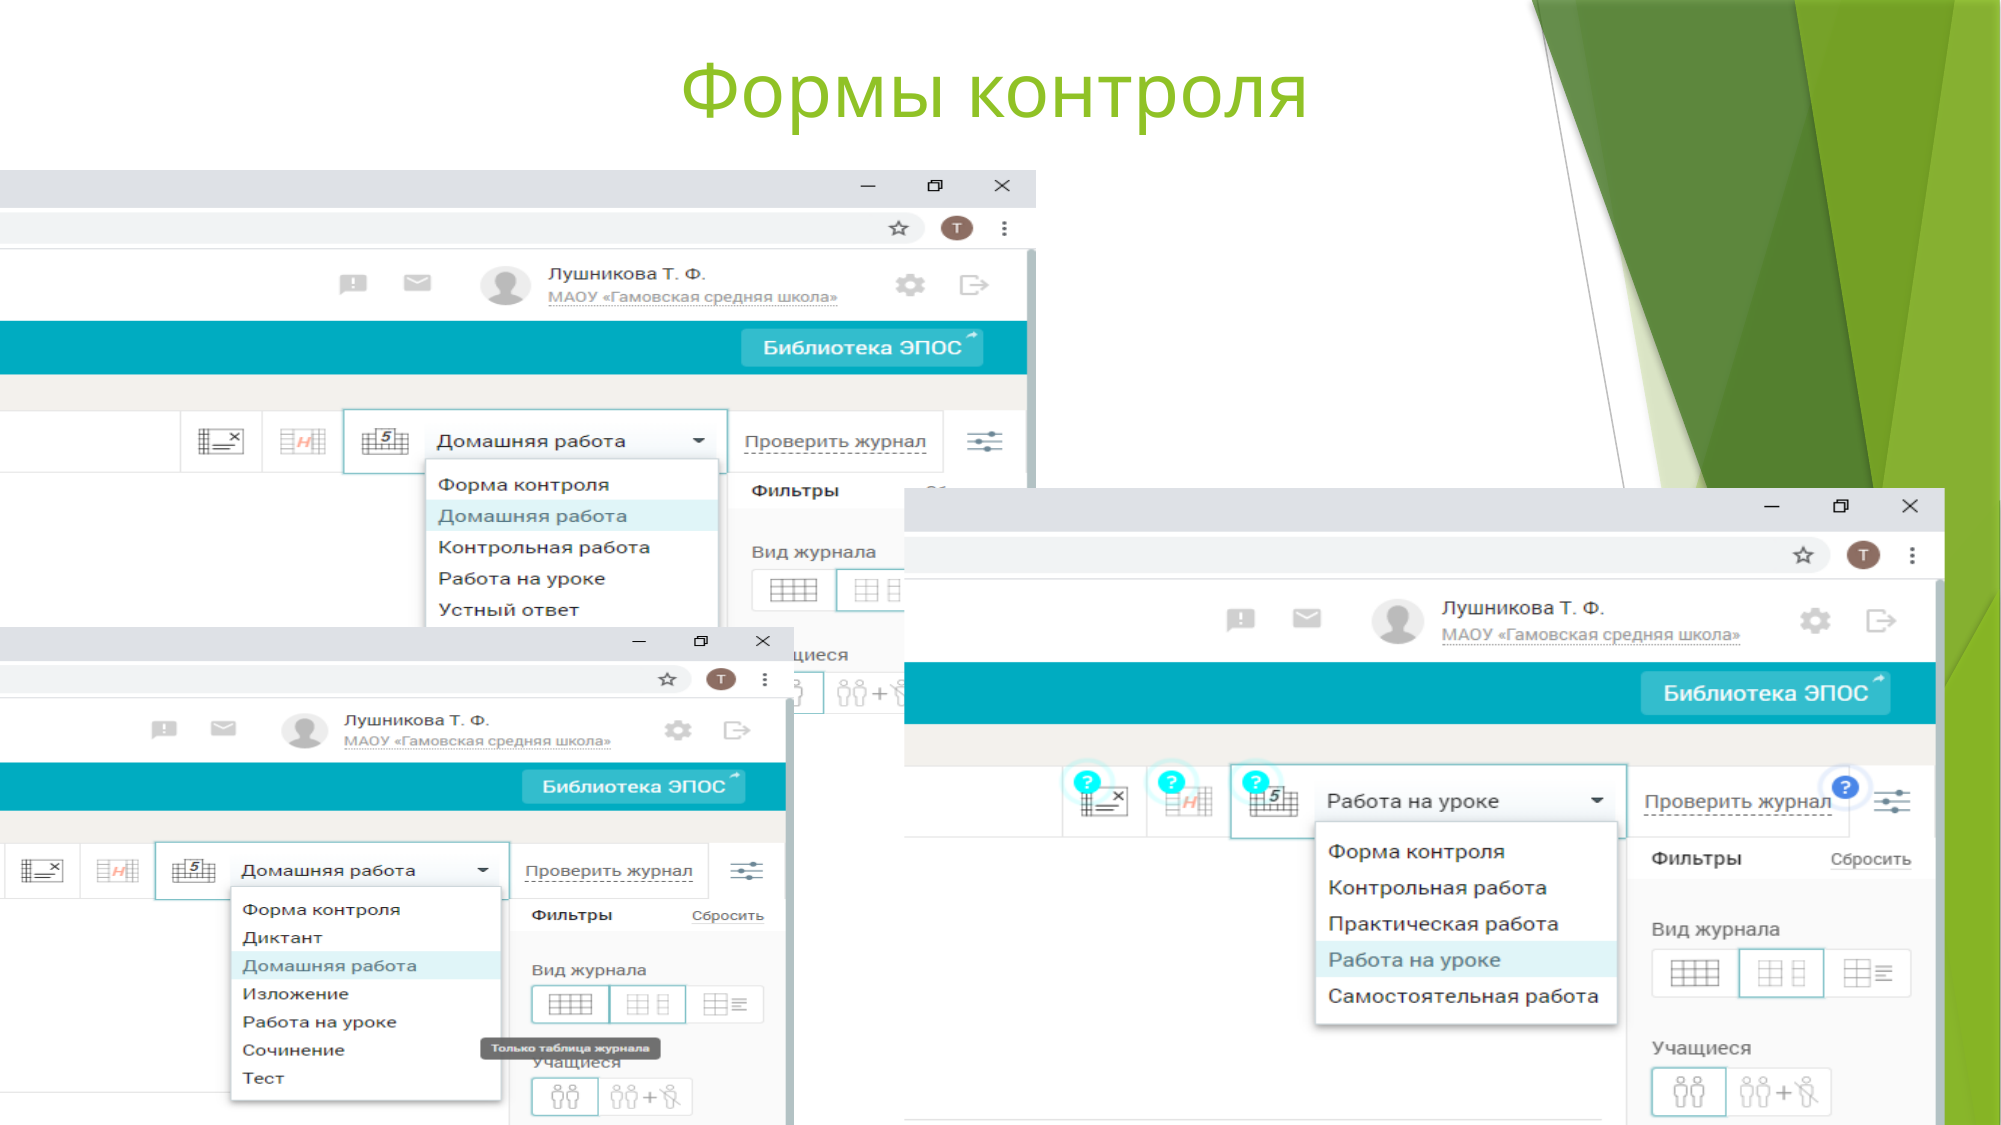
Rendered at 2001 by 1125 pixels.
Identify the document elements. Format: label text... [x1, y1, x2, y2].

picture [0, 626, 795, 1125]
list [0, 166, 1042, 715]
picture [903, 488, 1946, 1125]
title Формы контроля [133, 34, 1859, 168]
